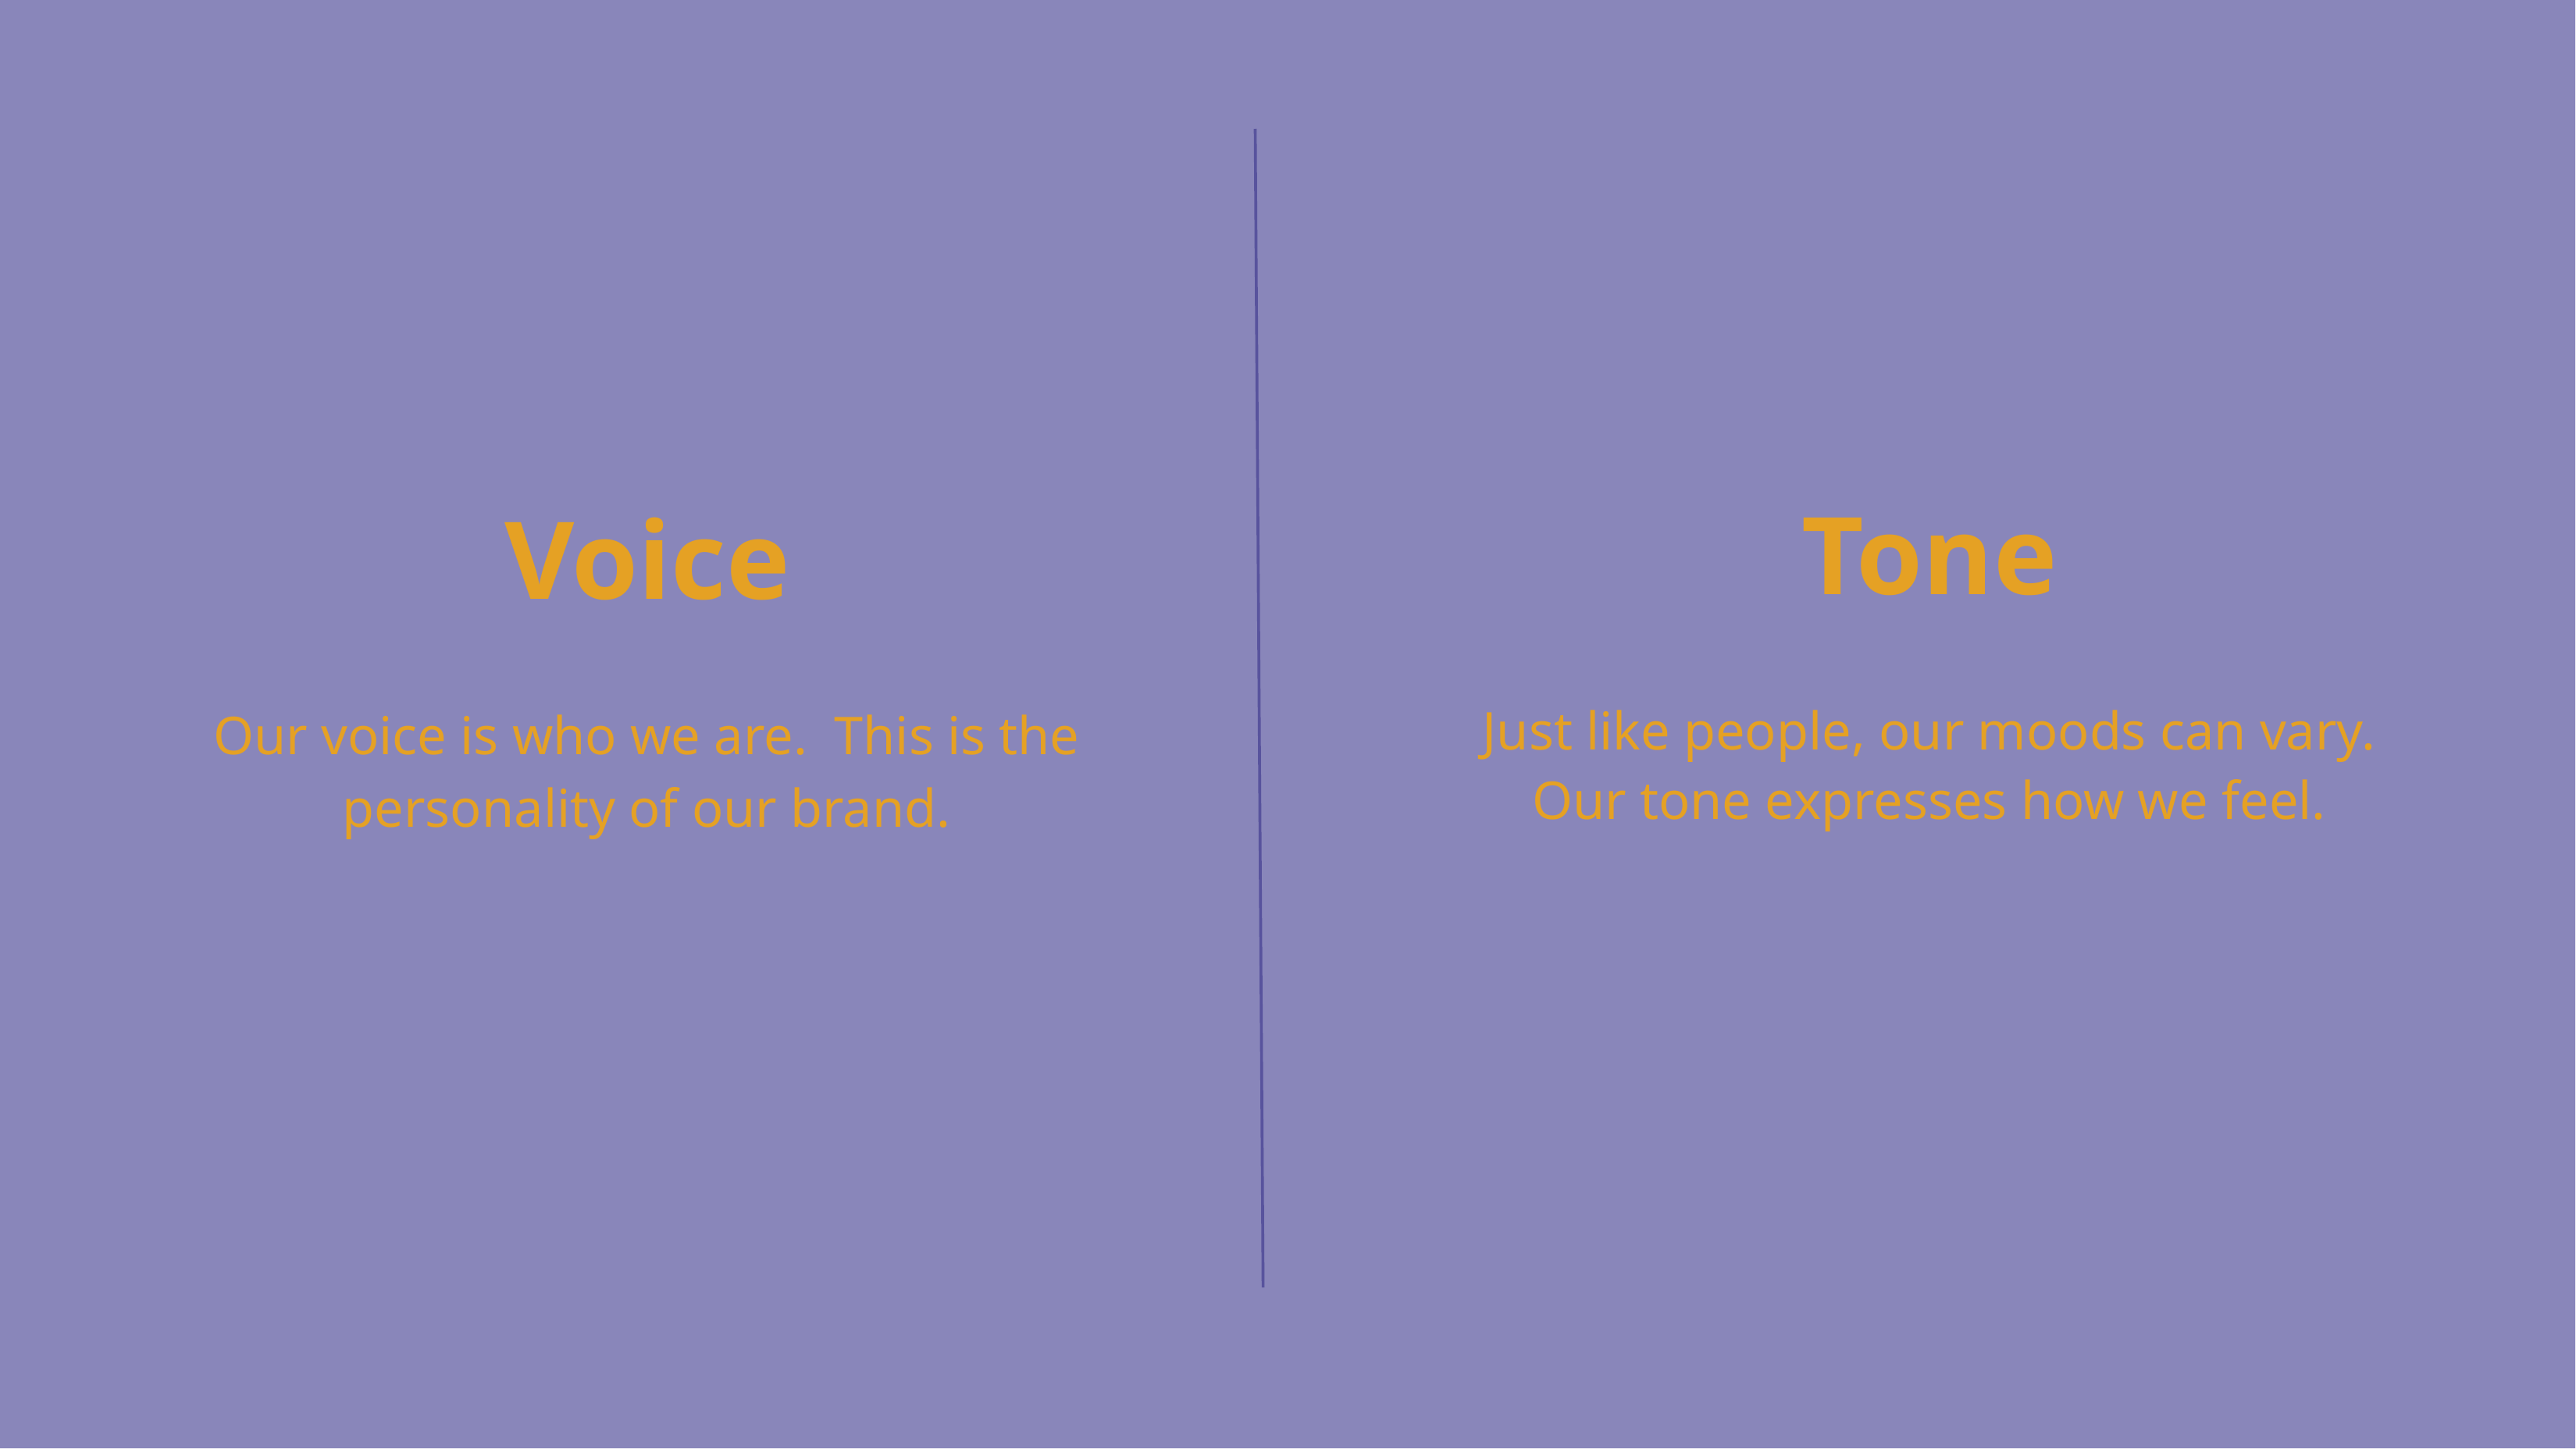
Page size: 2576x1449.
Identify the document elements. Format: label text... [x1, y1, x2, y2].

text_box Our voice is who we are. This is the personality of our brand. [197, 691, 1096, 838]
text_box Just like people, our moods can vary. Our tone expresses how we feel. [1431, 691, 2427, 830]
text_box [1255, 128, 1263, 1288]
text_box Tone [1516, 485, 2342, 617]
text_box Voice [233, 490, 1060, 621]
